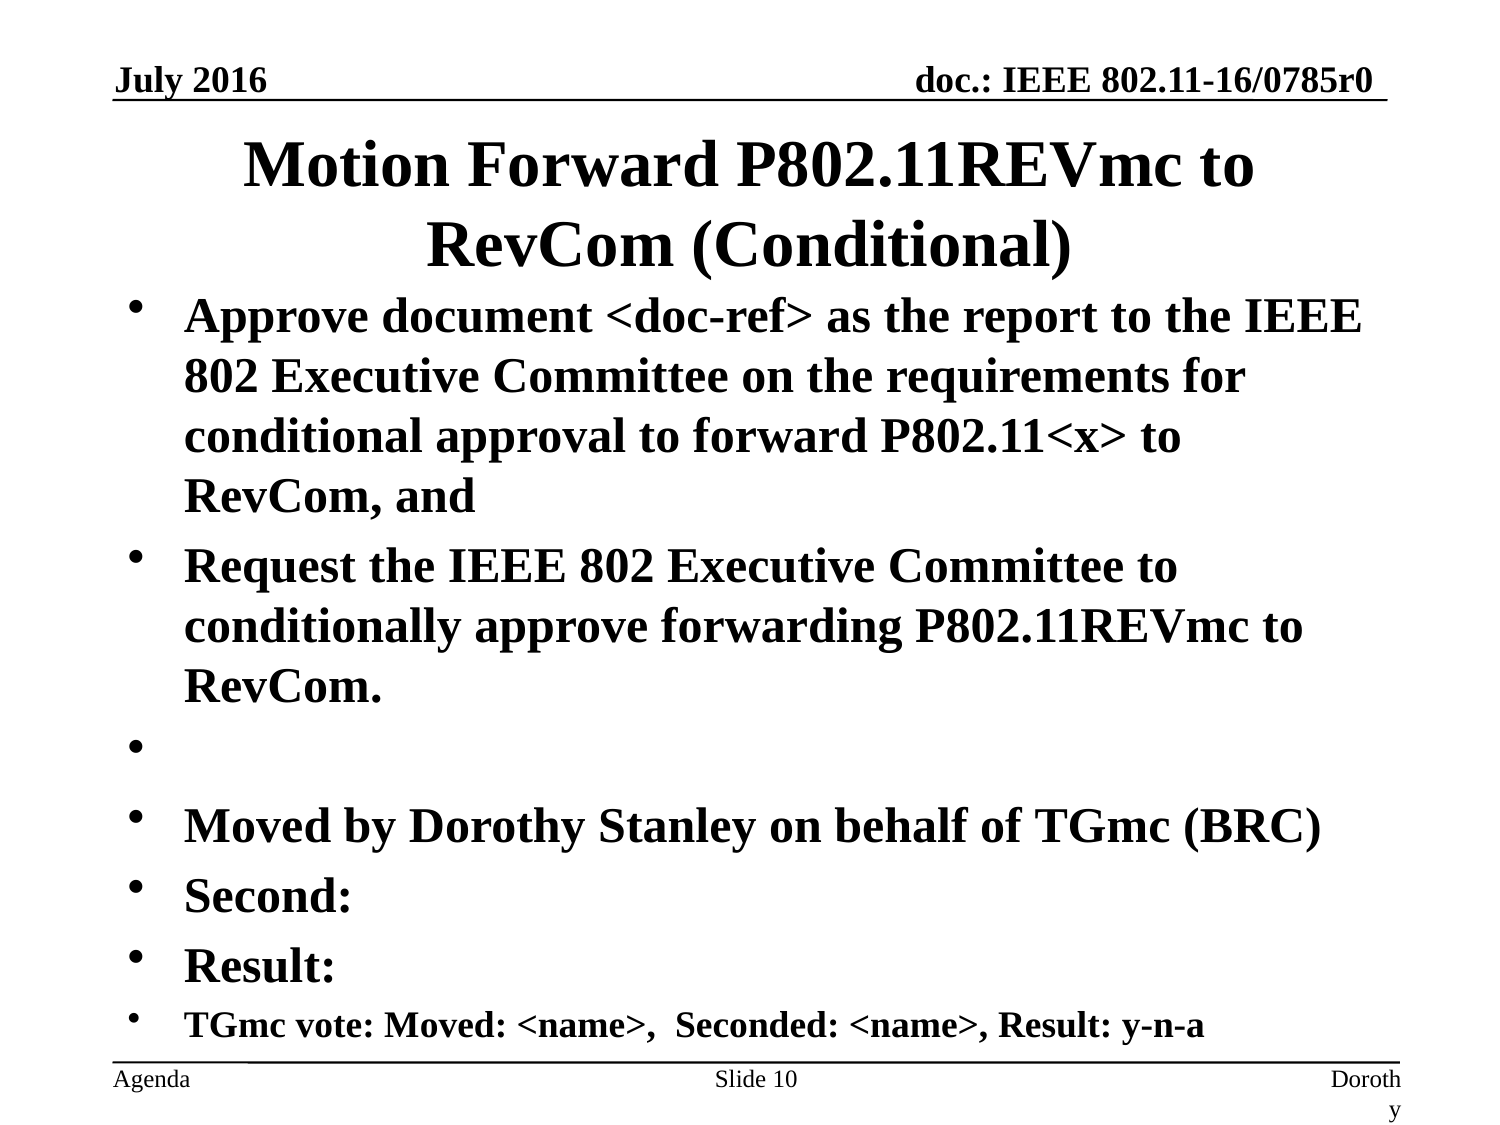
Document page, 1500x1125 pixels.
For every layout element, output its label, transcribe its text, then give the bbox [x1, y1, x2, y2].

title Motion Forward P802.11REVmc to RevCom (Conditional) [112, 112, 1388, 275]
list Approve document <doc-ref> as the report to the IEEE 802 Executive Committee on the requirements for conditional approval to forward P802.11<x> to RevCom, and Request the IEEE 802 Executive Committee to conditionally approve forwarding P802.11REVmc to RevCom. Moved by Dorothy Stanley on behalf of TGmc (BRC) Second: Result: TGmc vote: Moved: <name>, Seconded: <name>, Result: y-n-a [112, 275, 1388, 1088]
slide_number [114, 54, 425, 100]
slide_number Slide 10 [712, 1088, 800, 1093]
footer Dorothy Stanley, HP Enterprise [1325, 1062, 1402, 1093]
